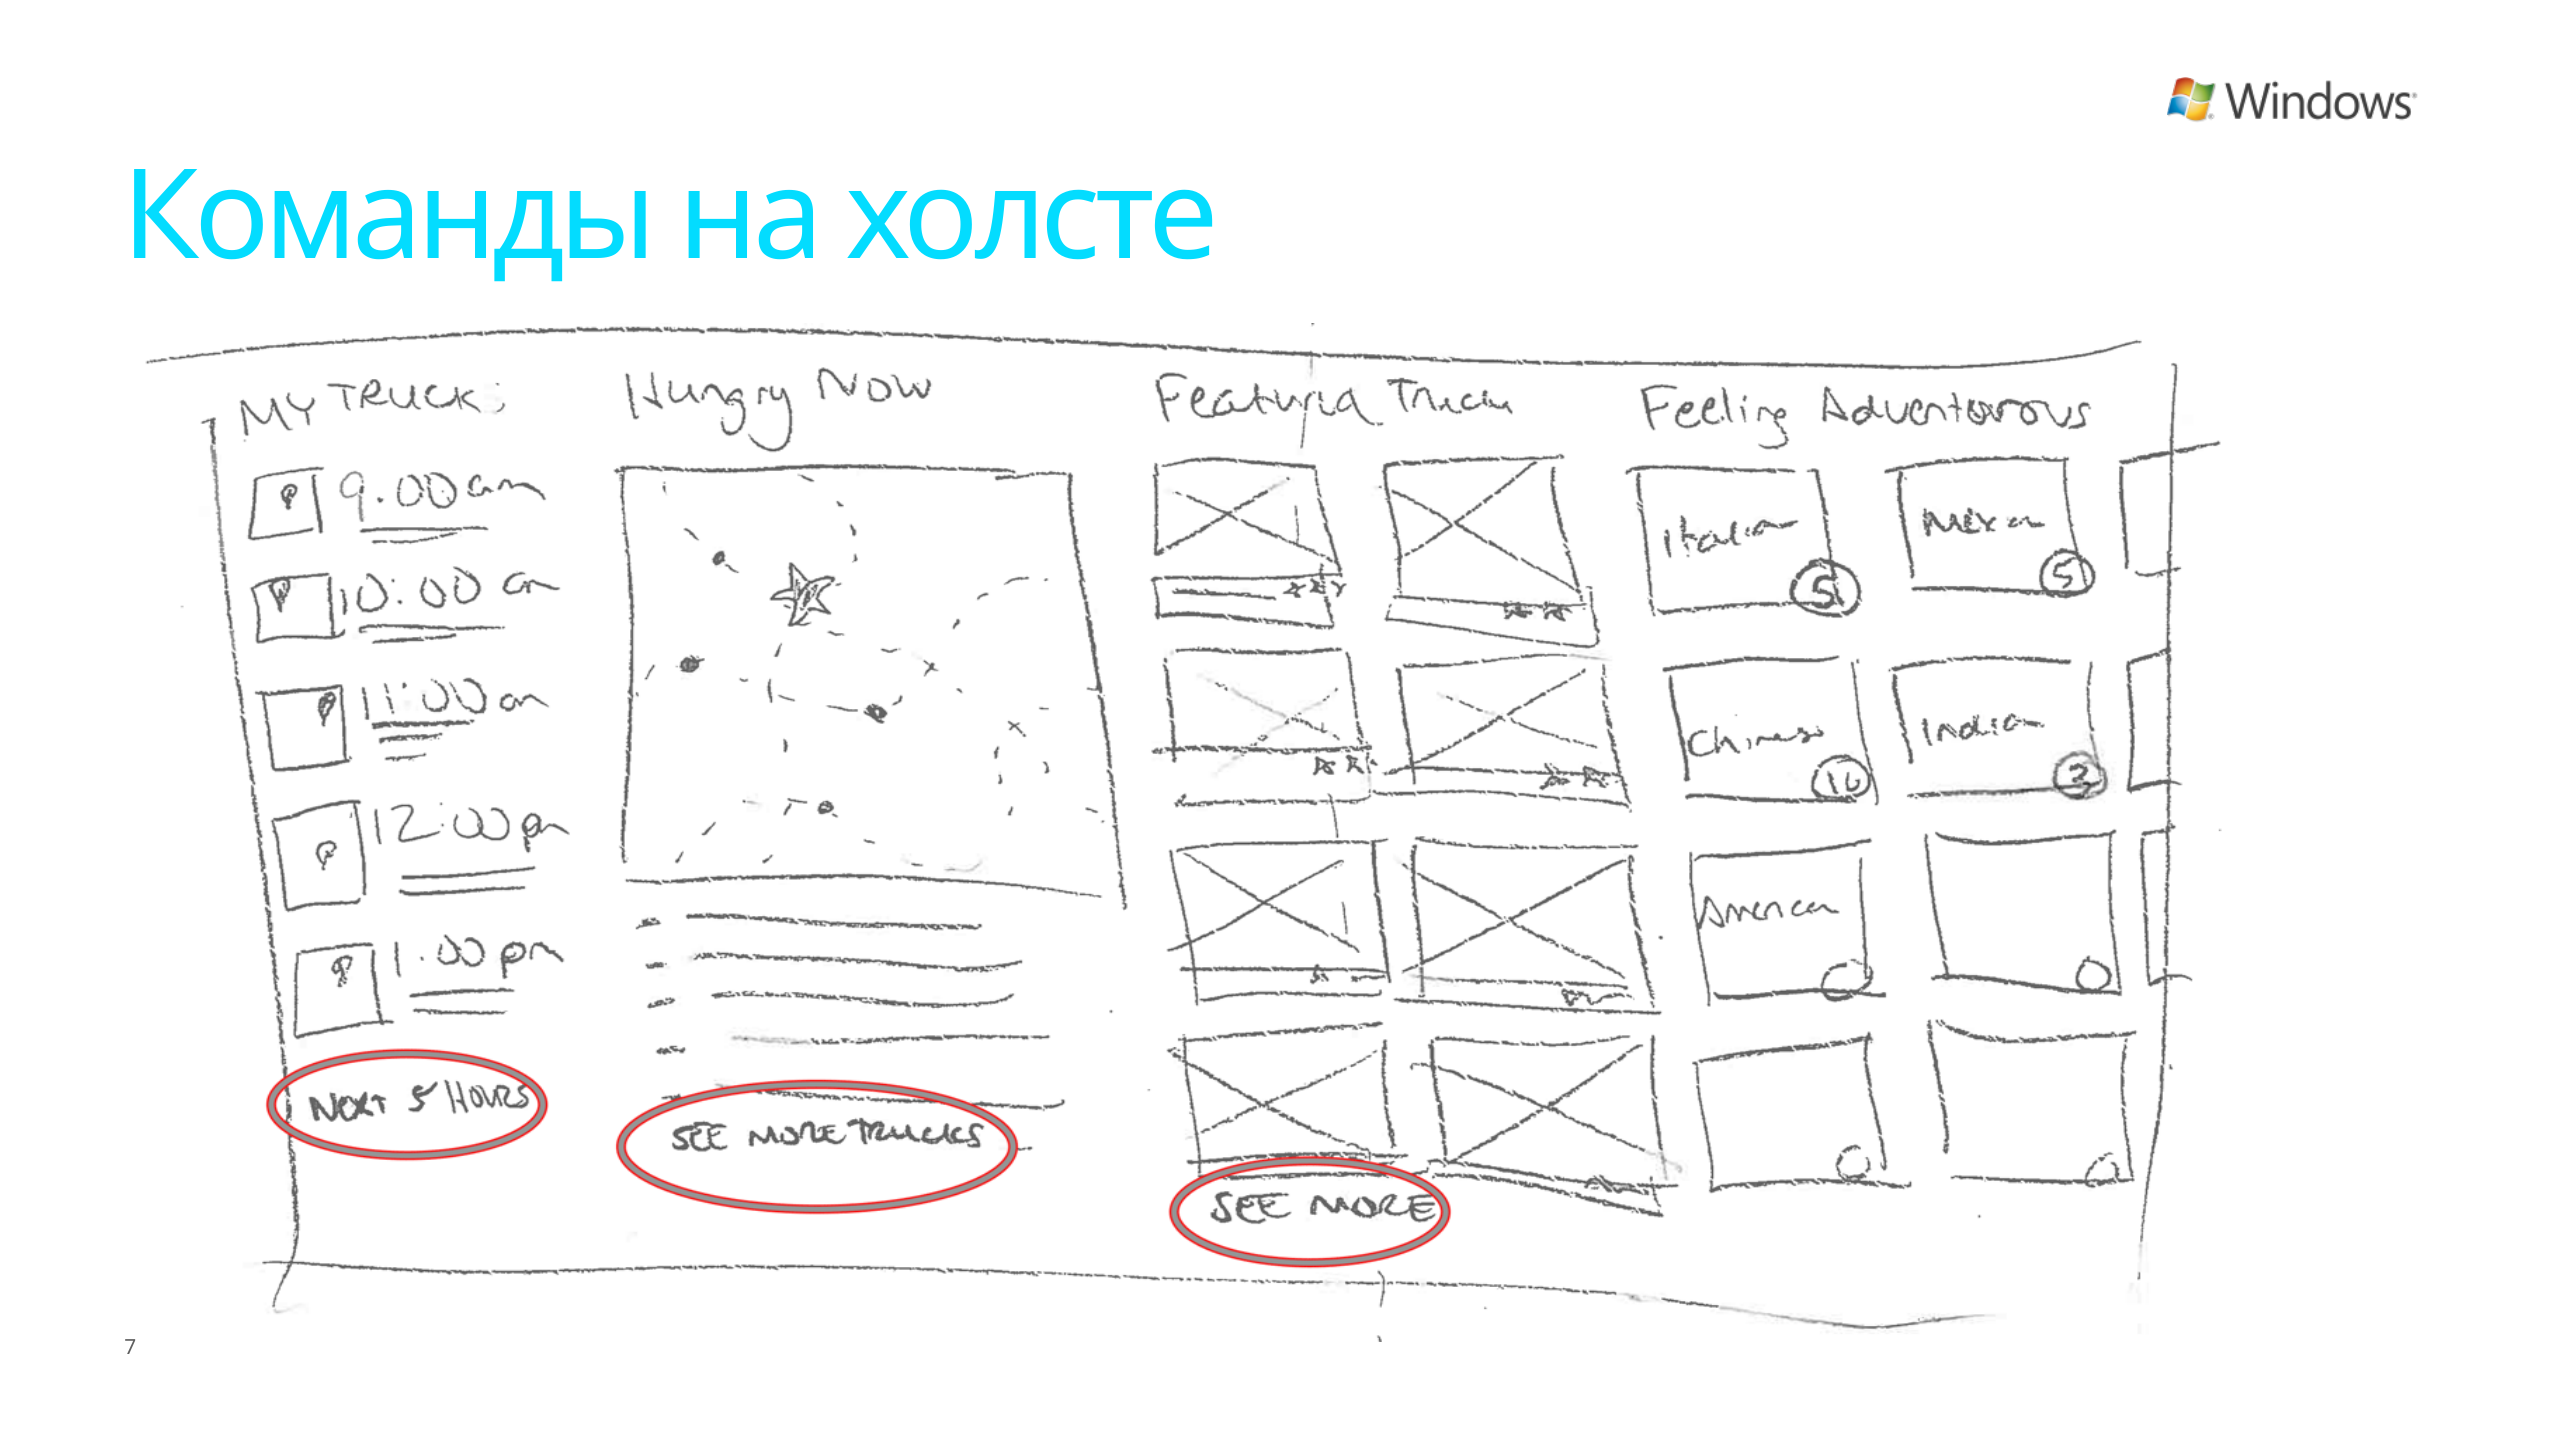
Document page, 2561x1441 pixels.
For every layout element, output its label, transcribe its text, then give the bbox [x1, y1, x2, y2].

title Команды на холсте [122, 48, 2465, 286]
picture [142, 323, 2251, 1342]
